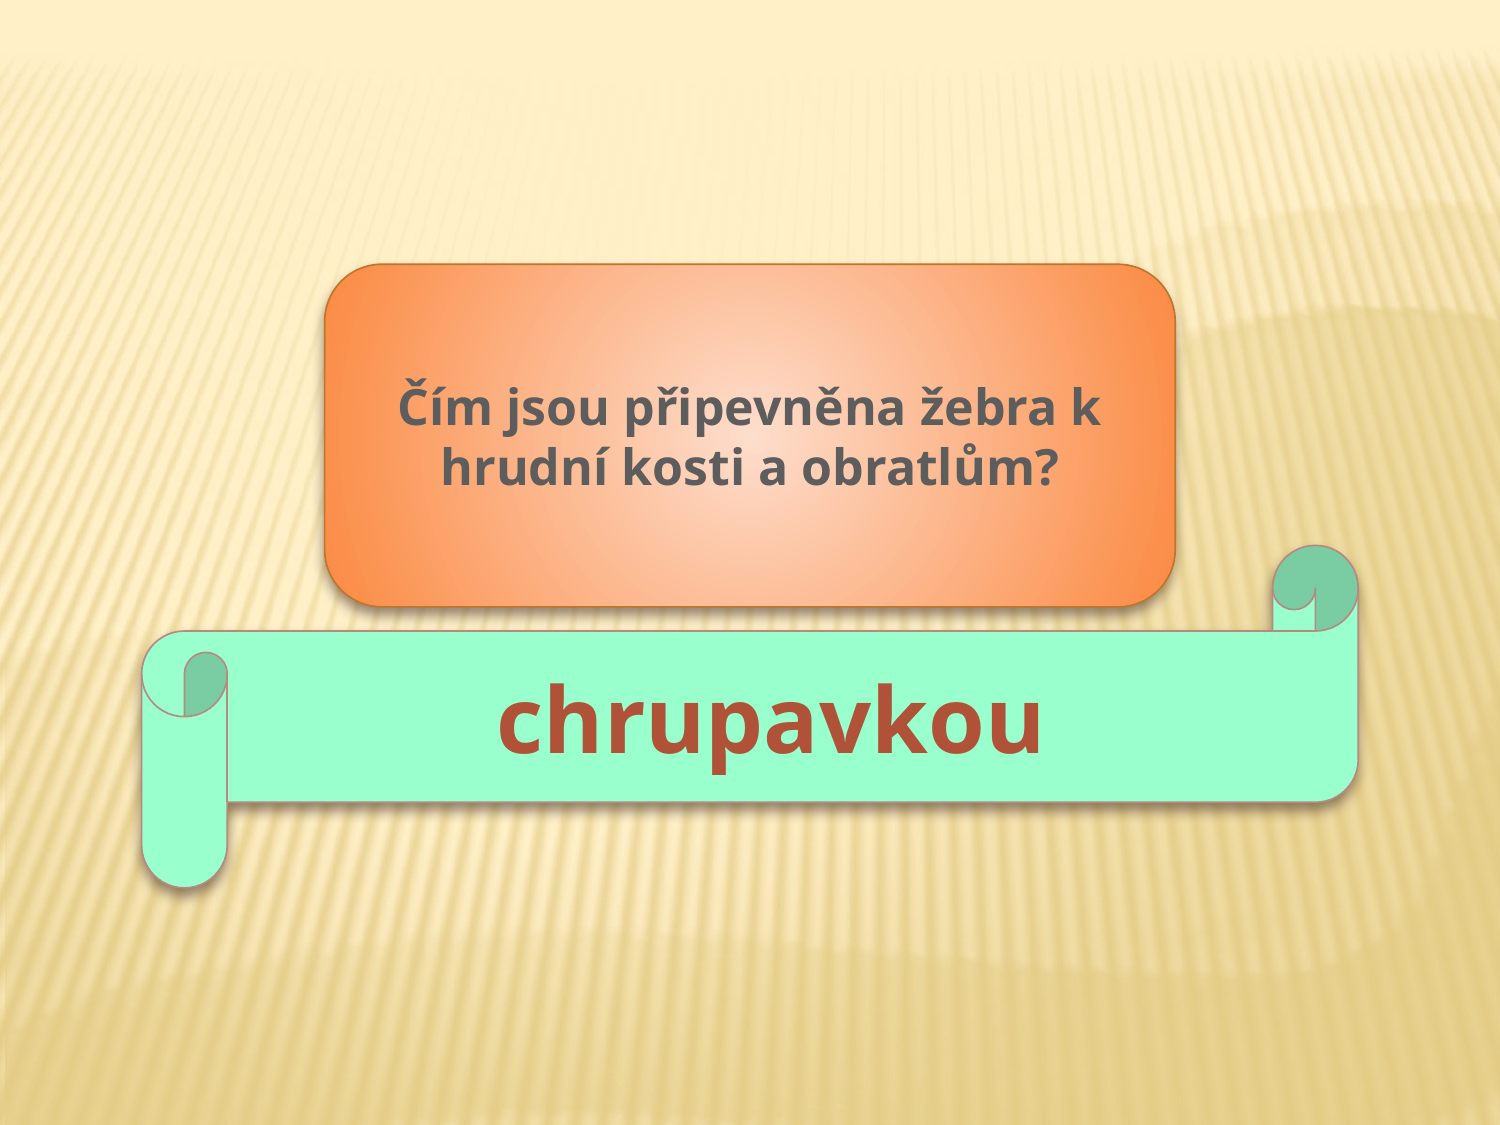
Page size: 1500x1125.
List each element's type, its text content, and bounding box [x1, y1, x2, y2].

text_box chrupavkou [140, 544, 1360, 889]
text_box Čím jsou připevněna žebra k hrudní kosti a obratlům? [323, 263, 1177, 608]
